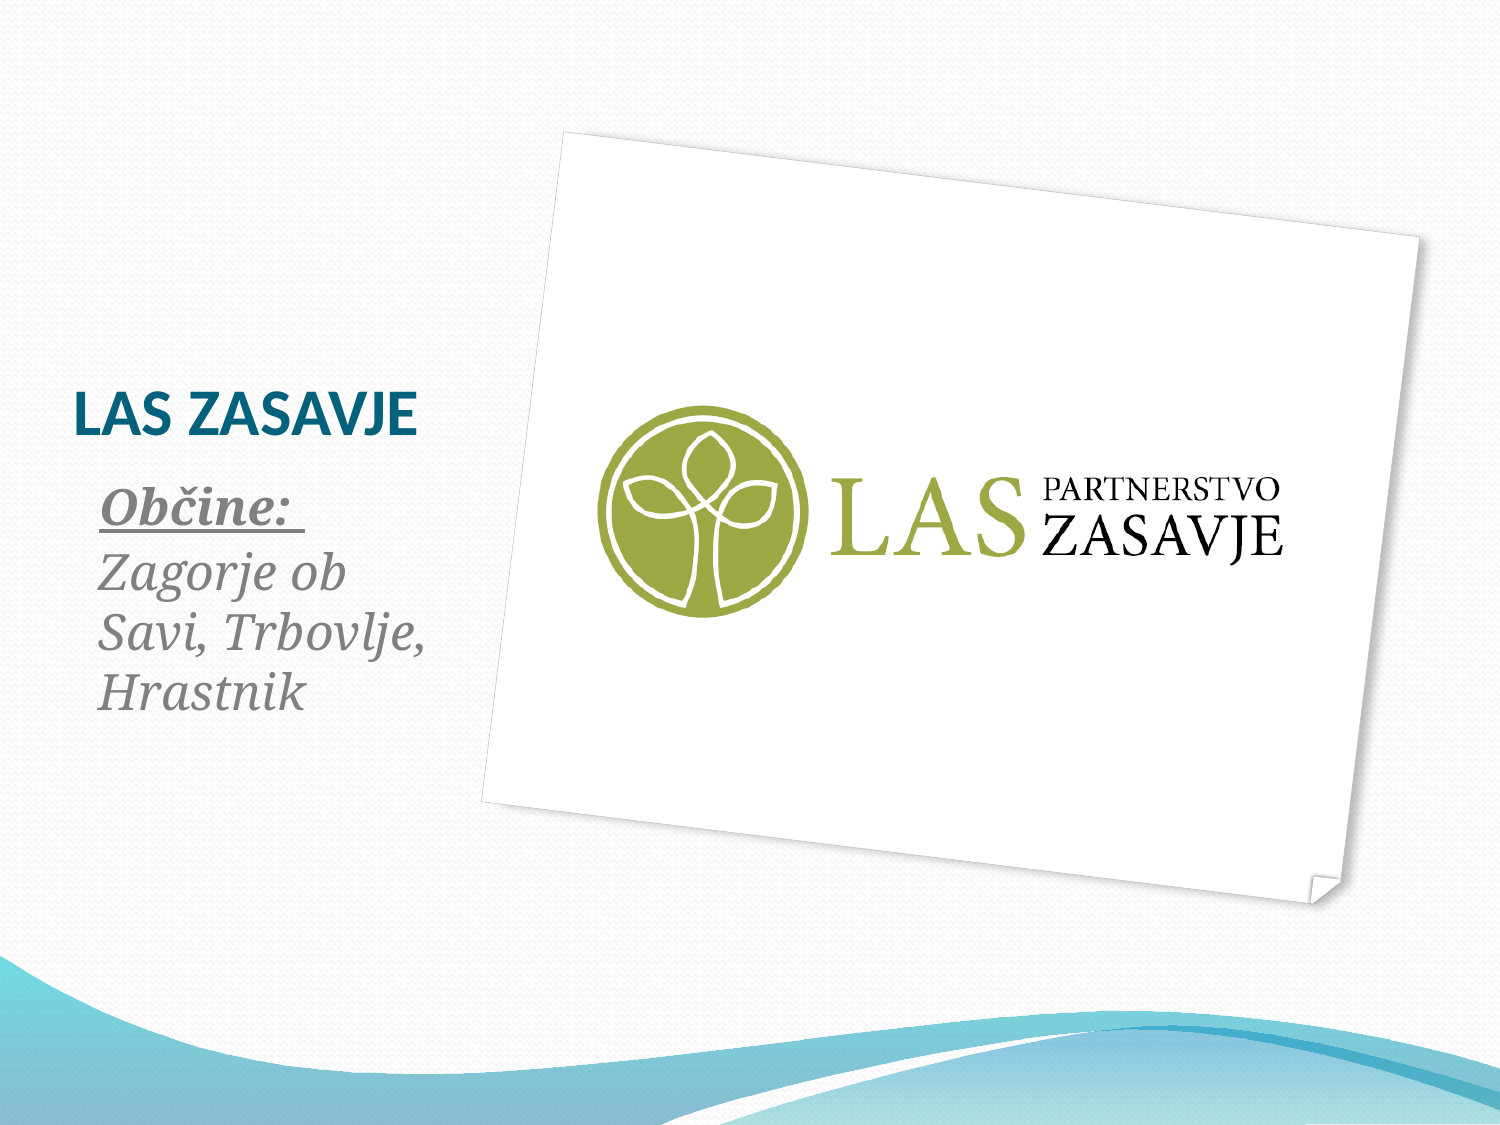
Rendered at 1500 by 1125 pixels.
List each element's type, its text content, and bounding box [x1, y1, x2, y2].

title LAS ZASAVJE [64, 196, 428, 456]
picture [537, 349, 1347, 675]
list Občine: Zagorje ob Savi, Trbovlje, Hrastnik [88, 468, 451, 826]
